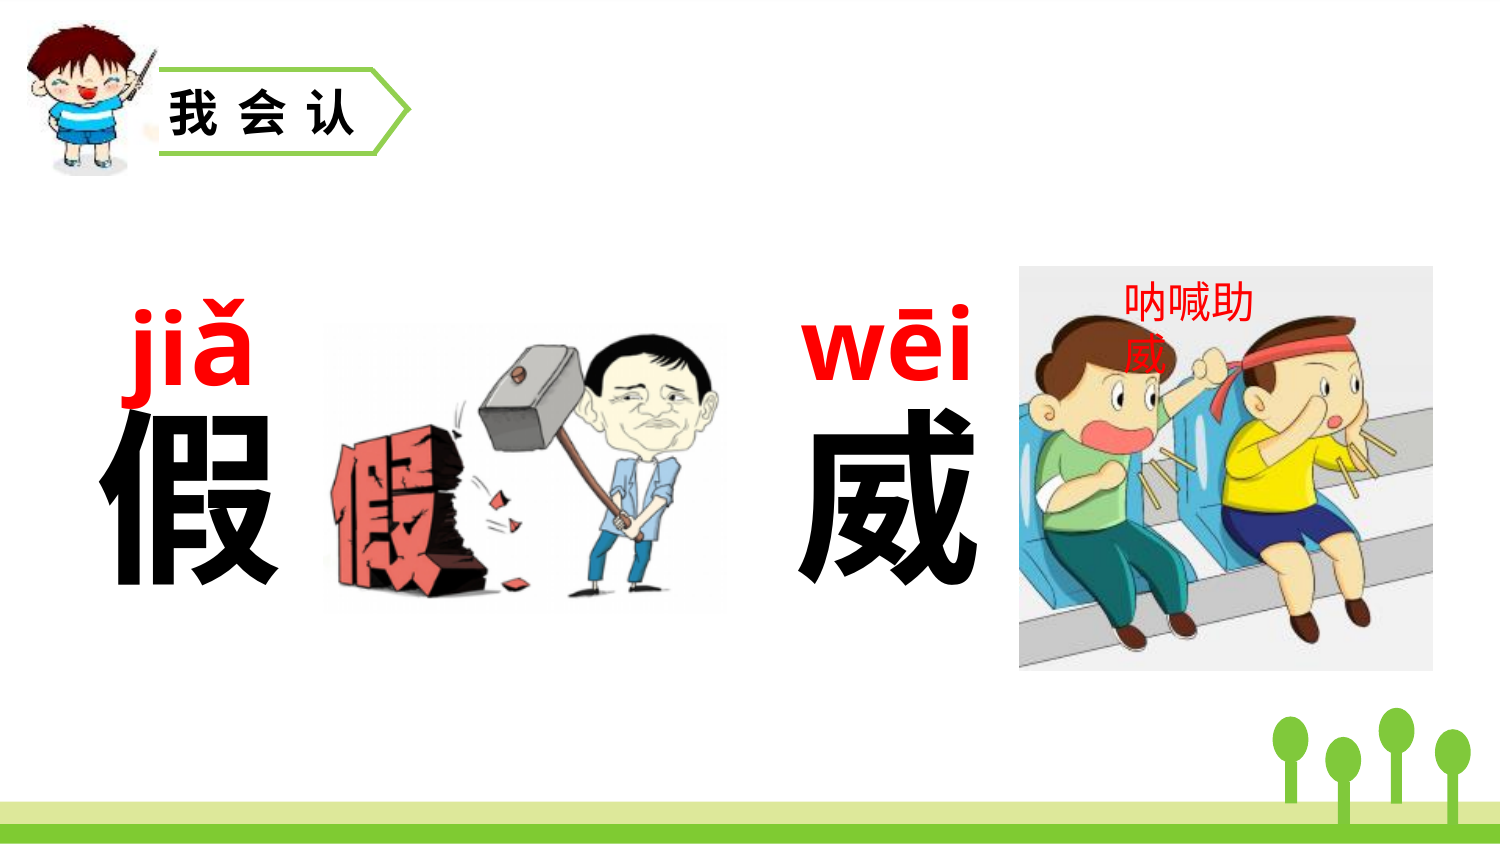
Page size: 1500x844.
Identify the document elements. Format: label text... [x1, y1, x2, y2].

picture [0, 0, 1500, 801]
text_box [27, 20, 410, 176]
text_box jiǎ [41, 267, 344, 414]
text_box 假 [67, 414, 312, 612]
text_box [1019, 266, 1433, 671]
text_box wēi [705, 274, 1019, 406]
text_box 威 [757, 406, 1019, 612]
